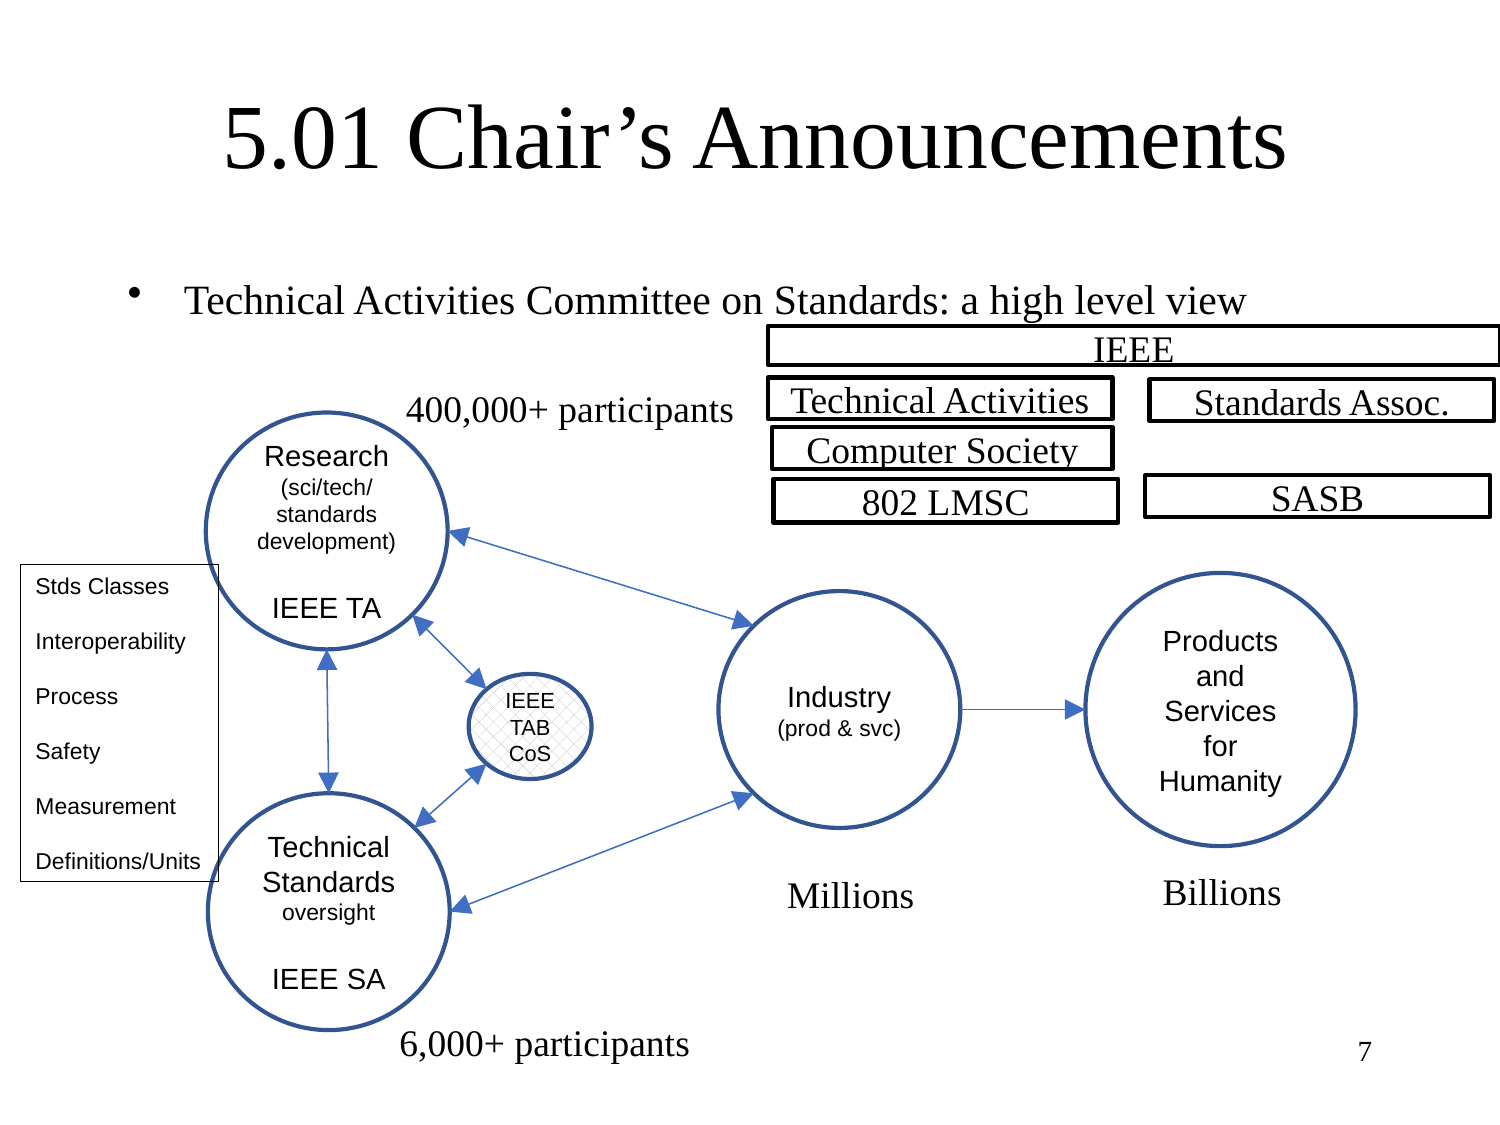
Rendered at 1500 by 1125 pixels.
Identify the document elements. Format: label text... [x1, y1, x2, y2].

text_box SASB [1143, 473, 1492, 519]
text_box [411, 614, 487, 690]
text_box TechnicalStandards oversight IEEE SA [207, 793, 450, 1031]
text_box Standards Assoc. [1147, 377, 1496, 423]
text_box Industry (prod & svc) [718, 591, 961, 828]
text_box Products and Services for Humanity [1085, 572, 1356, 847]
text_box Billions [1147, 860, 1469, 921]
text_box 6,000+ participants [384, 1011, 706, 1072]
title 5.01 Chair’s Announcements [118, 38, 1395, 227]
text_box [447, 530, 755, 626]
text_box Computer Society [770, 425, 1115, 471]
list Technical Activities Committee on Standards: a high level view [112, 265, 1388, 941]
text_box 400,000+ participants [391, 377, 807, 438]
text_box Technical Activities [766, 375, 1115, 421]
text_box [414, 763, 487, 829]
text_box Research (sci/tech/ standards development) IEEE TA [205, 412, 448, 650]
text_box Millions [772, 863, 1093, 923]
text_box Stds Classes Interoperability Process Safety Measurement Definitions/Units [20, 564, 218, 882]
slide_number 7 [1074, 1024, 1388, 1101]
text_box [449, 792, 755, 912]
text_box IEEE [766, 324, 1500, 367]
text_box 802 LMSC [771, 477, 1120, 525]
text_box IEEE TAB CoS [468, 673, 592, 780]
